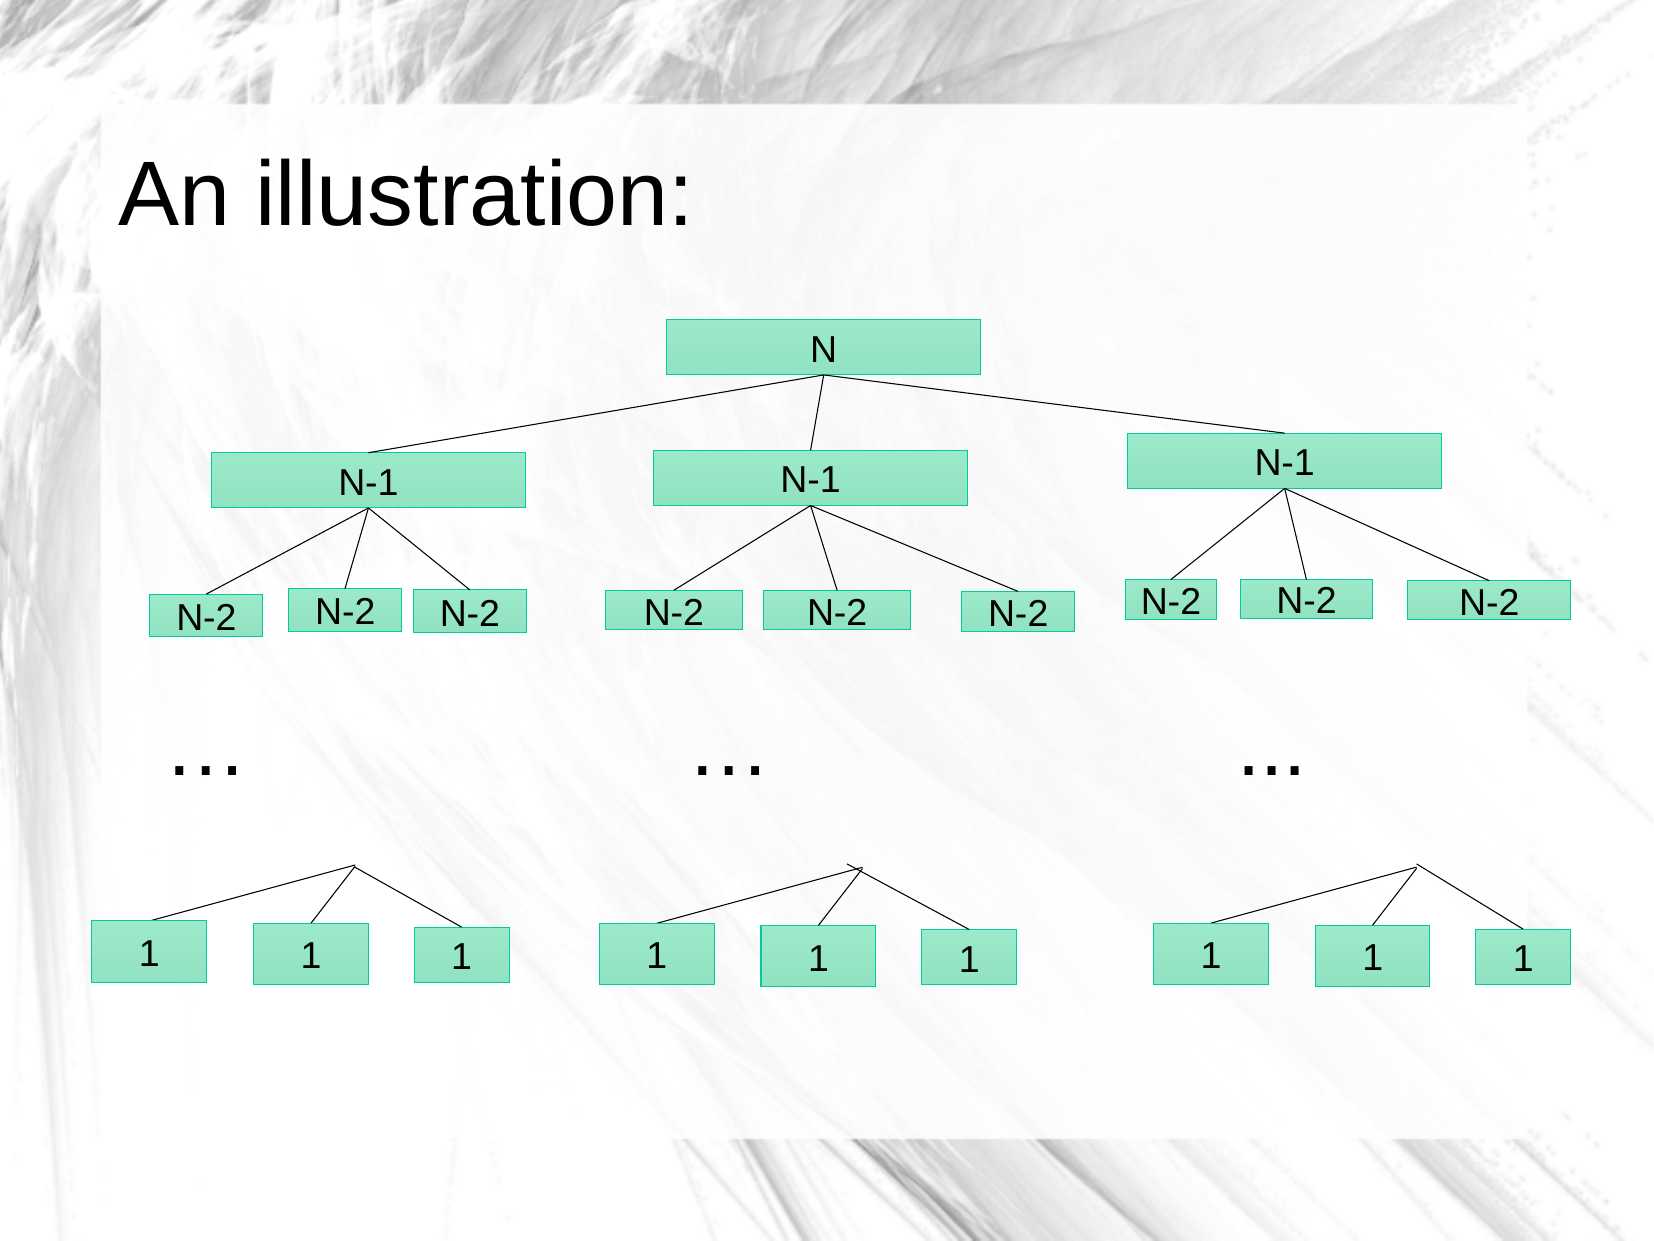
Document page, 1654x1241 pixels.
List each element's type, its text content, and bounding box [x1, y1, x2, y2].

text_box N [666, 319, 981, 374]
text_box … … ... [149, 684, 1559, 900]
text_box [1153, 863, 1571, 987]
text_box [599, 863, 1017, 987]
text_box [149, 488, 1571, 637]
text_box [211, 374, 1442, 488]
picture [0, 0, 1654, 1241]
title An illustration: [118, 112, 1504, 278]
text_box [91, 864, 510, 985]
